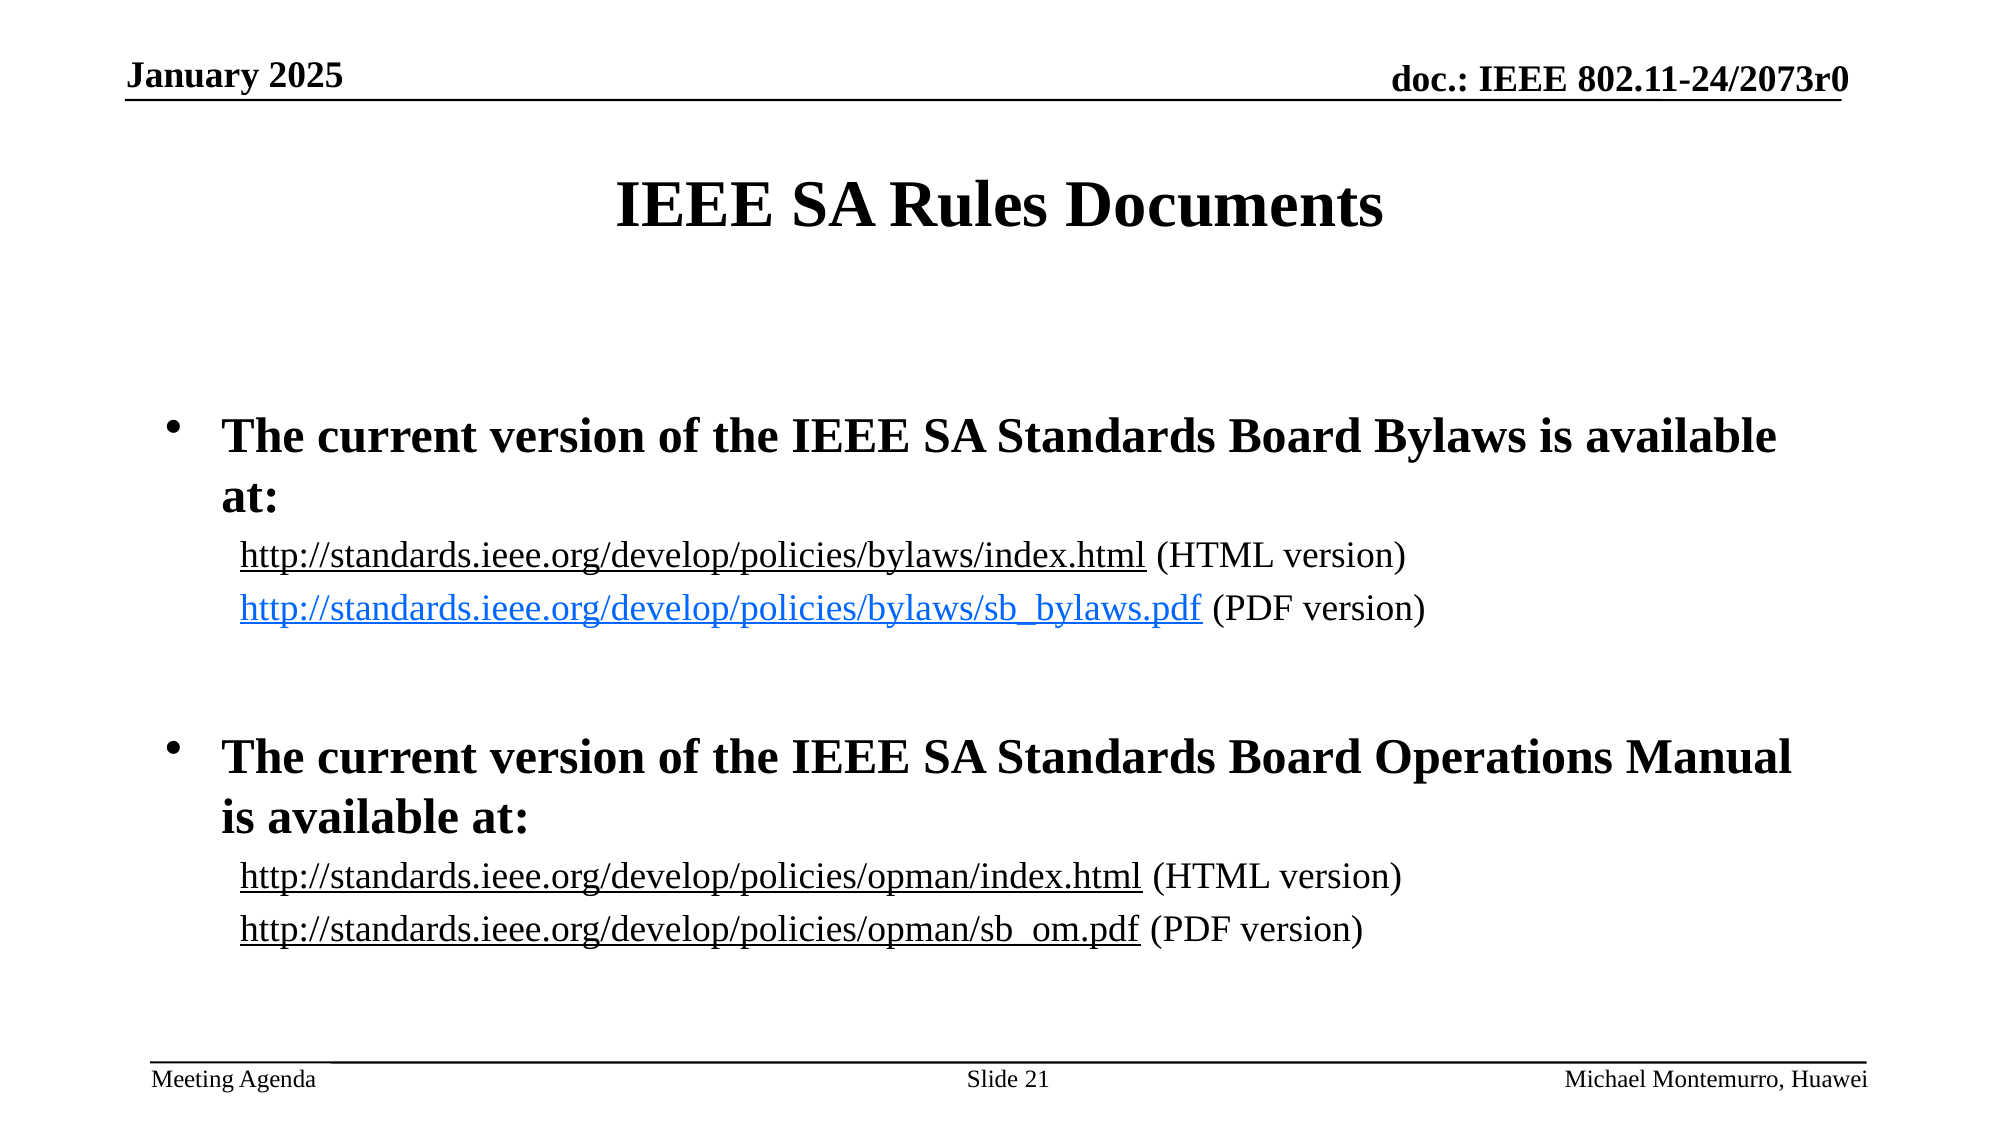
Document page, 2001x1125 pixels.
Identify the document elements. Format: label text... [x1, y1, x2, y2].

list The current version of the IEEE SA Standards Board Bylaws is available at: http://standards.ieee.org/develop/policies/bylaws/index.html (HTML version) http://standards.ieee.org/develop/policies/bylaws/sb_bylaws.pdf (PDF version) The current version of the IEEE SA Standards Board Operations Manual is available at: http://standards.ieee.org/develop/policies/opman/index.html (HTML version) http://standards.ieee.org/develop/policies/opman/sb_om.pdf (PDF version) [150, 324, 1850, 1000]
title IEEE SA Rules Documents [150, 112, 1850, 288]
slide_number Slide 21 [964, 1061, 1053, 1093]
footer Michael Montemurro, Huawei [1266, 1061, 1869, 1093]
